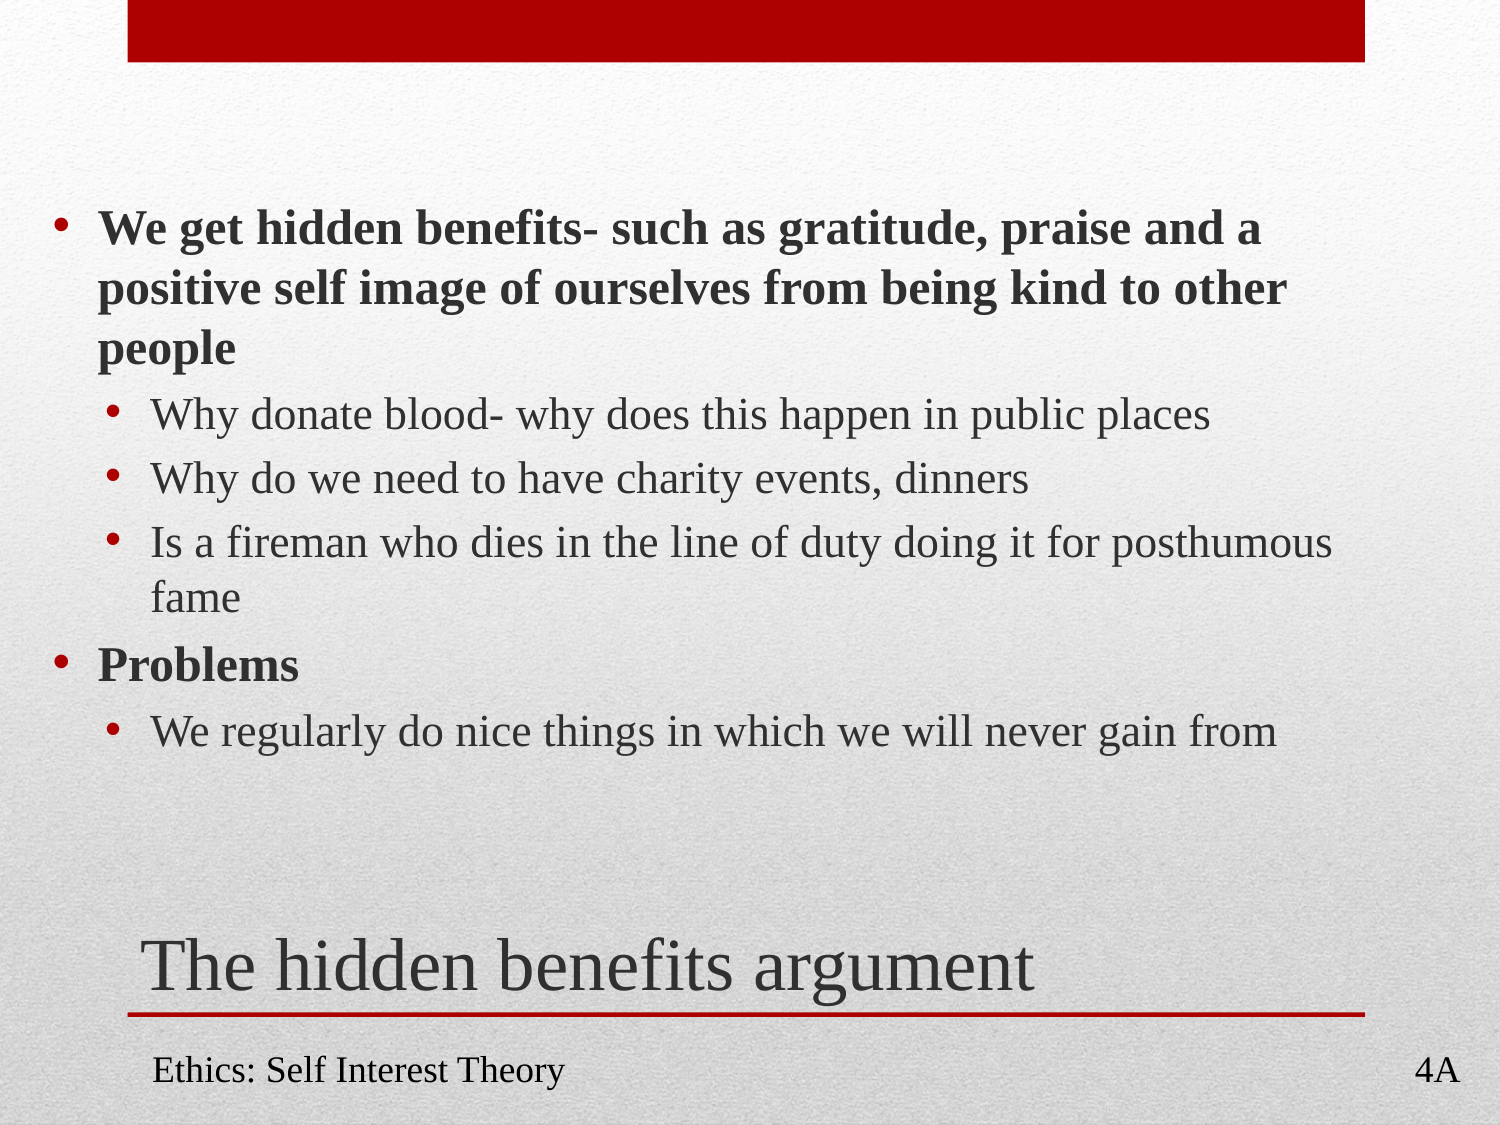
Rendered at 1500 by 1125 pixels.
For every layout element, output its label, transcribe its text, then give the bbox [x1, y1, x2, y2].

list We get hidden benefits- such as gratitude, praise and a positive self image of ourselves from being kind to other people Why donate blood- why does this happen in public places Why do we need to have charity events, dinners Is a fireman who dies in the line of duty doing it for posthumous fame Problems We regularly do nice things in which we will never gain from [37, 112, 1363, 838]
title The hidden benefits argument [125, 838, 1238, 1013]
